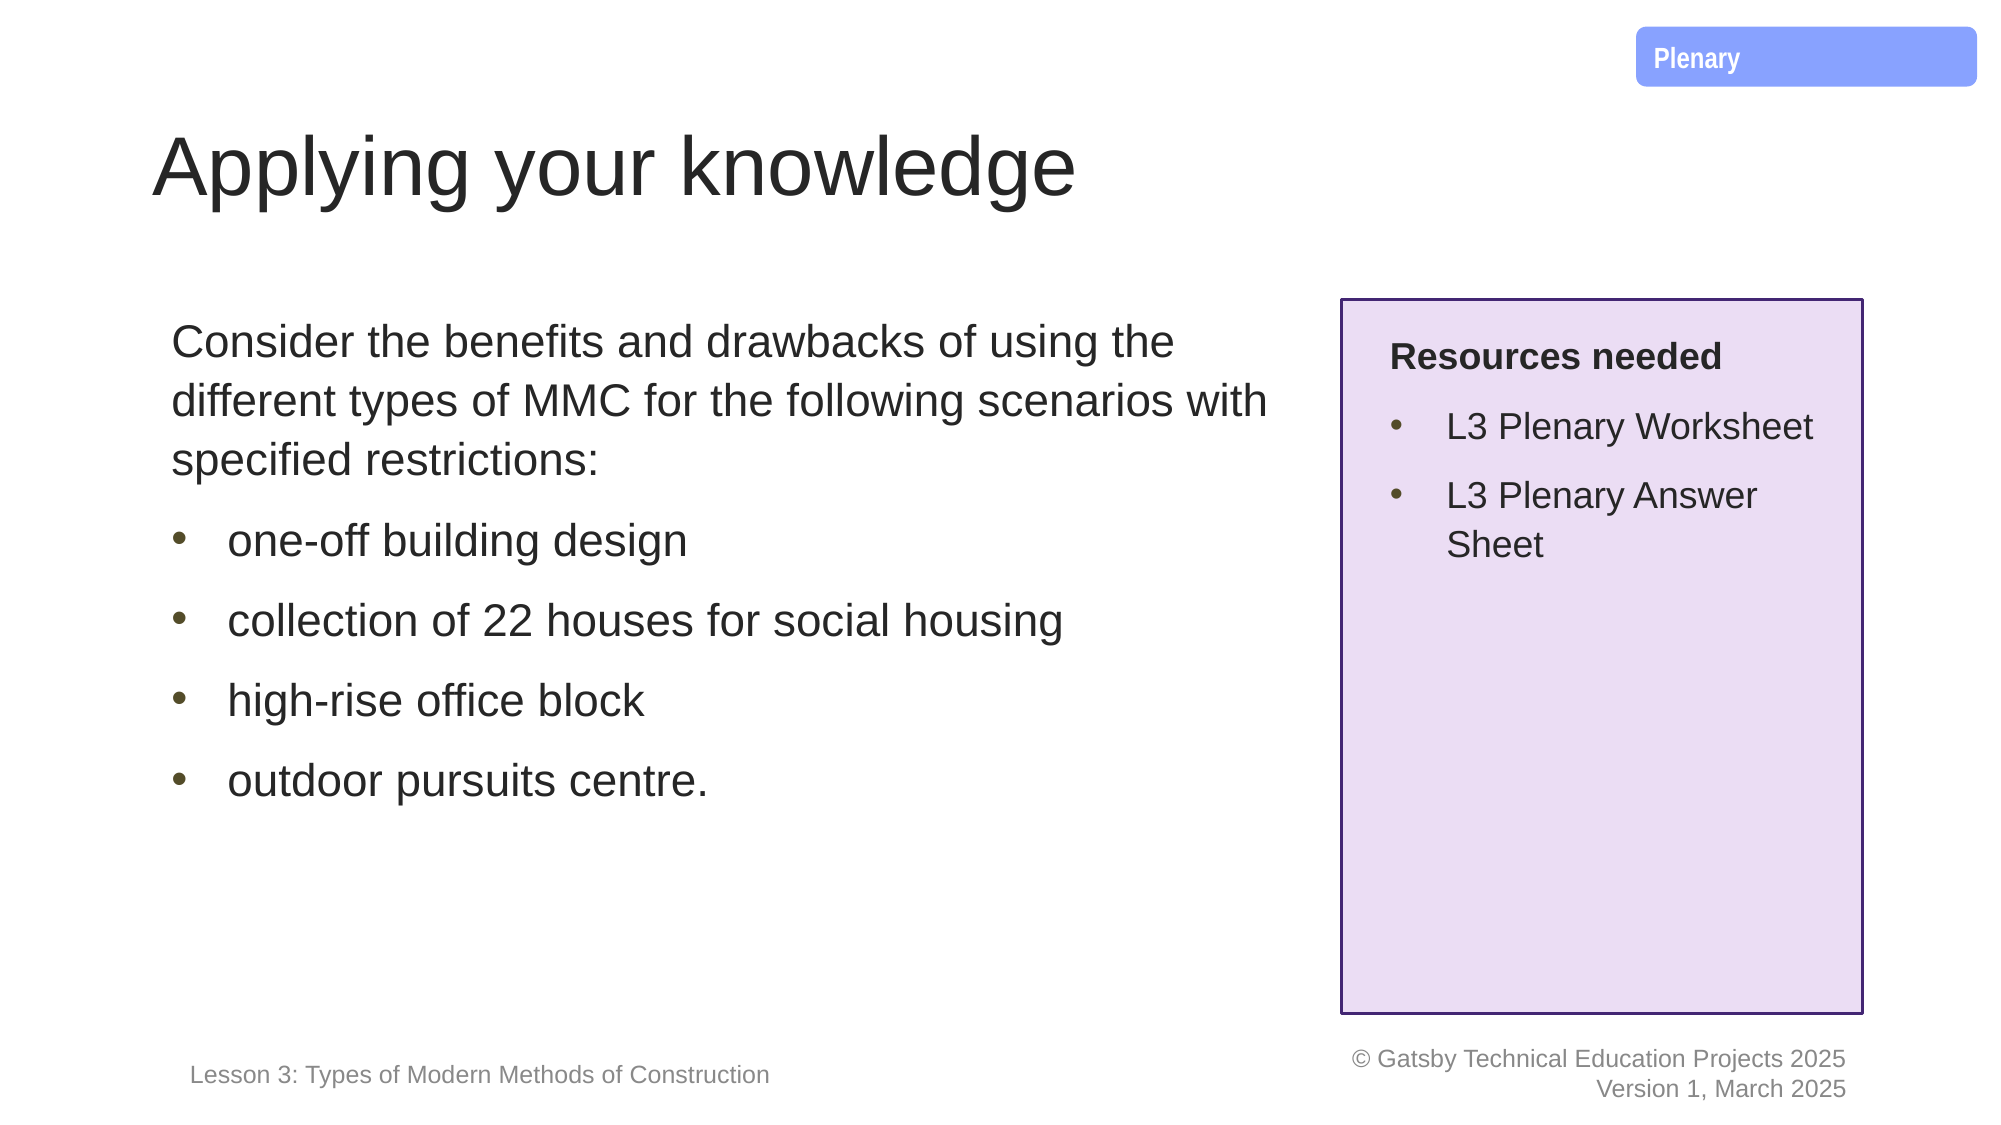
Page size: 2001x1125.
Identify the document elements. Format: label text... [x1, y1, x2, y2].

list Lesson 3: Types of Modern Methods of Construction [137, 1042, 829, 1103]
list Resources needed L3 Plenary Worksheet L3 Plenary Answer Sheet [1340, 298, 1864, 1015]
list Consider the benefits and drawbacks of using the different types of MMC for the following scenarios with specified restrictions: one-off building design collection of 22 houses for social housing high-rise office block outdoor pursuits centre. [137, 299, 1300, 1014]
text_box Plenary [1636, 26, 1978, 87]
title Applying your knowledge [137, 59, 1863, 278]
